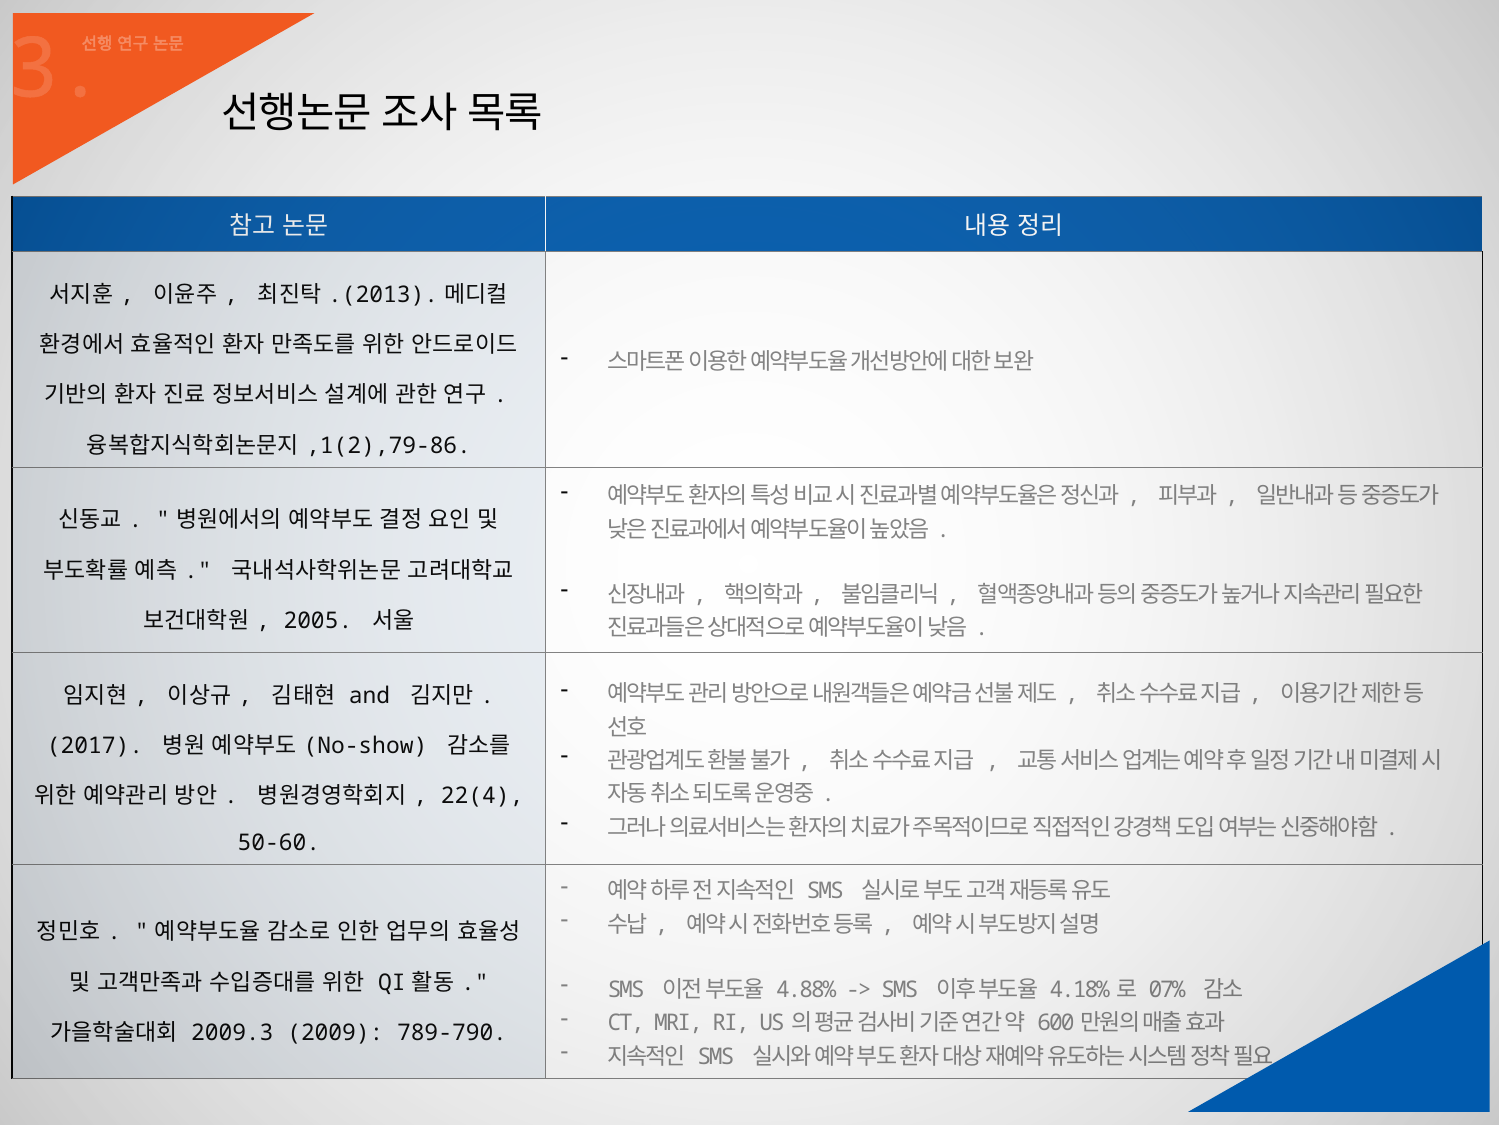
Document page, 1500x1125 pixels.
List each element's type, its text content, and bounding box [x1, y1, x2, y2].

text_box [1186, 938, 1492, 1114]
text_box [10, 100, 166, 187]
text_box 3. [0, 5, 120, 121]
text_box 선행 연구 논문 [66, 25, 200, 100]
text_box 선행논문 조사 목록 [206, 78, 559, 143]
text_box [0, 0, 1500, 1125]
text_box [120, 11, 317, 81]
